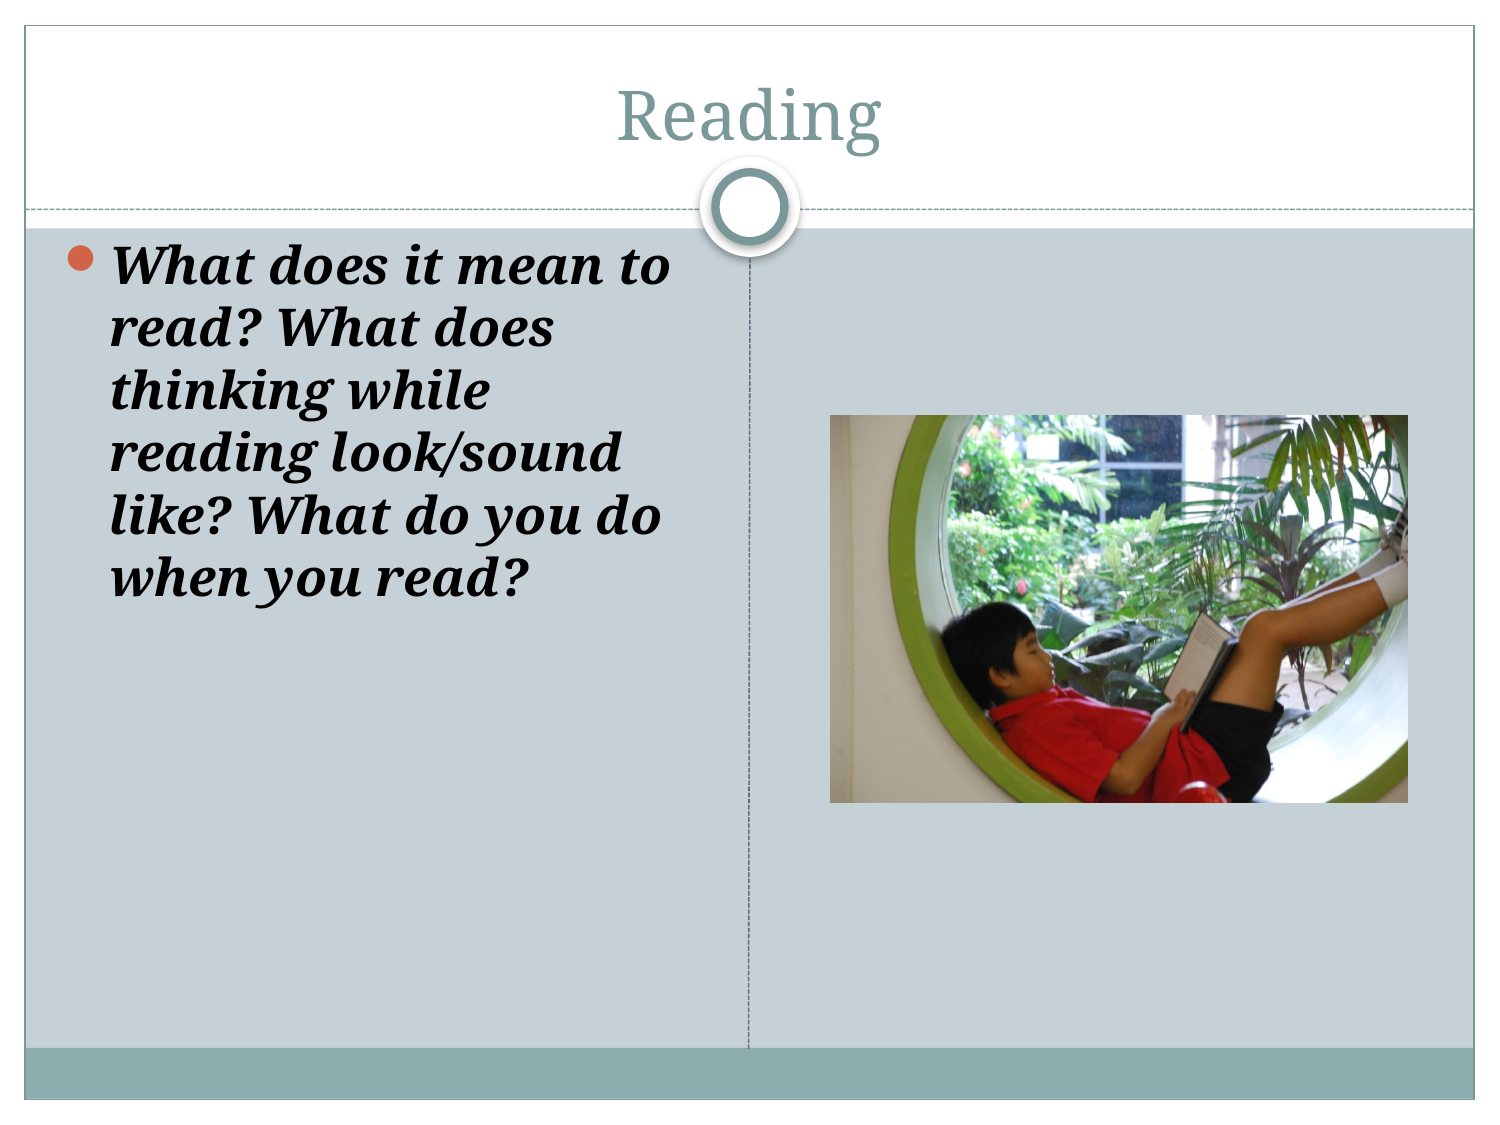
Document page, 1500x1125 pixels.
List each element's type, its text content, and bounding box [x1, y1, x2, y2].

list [829, 415, 1408, 803]
list What does it mean to read? What does thinking while reading look/sound like? What do you do when you read? [49, 224, 712, 993]
title Reading [49, 37, 1450, 162]
